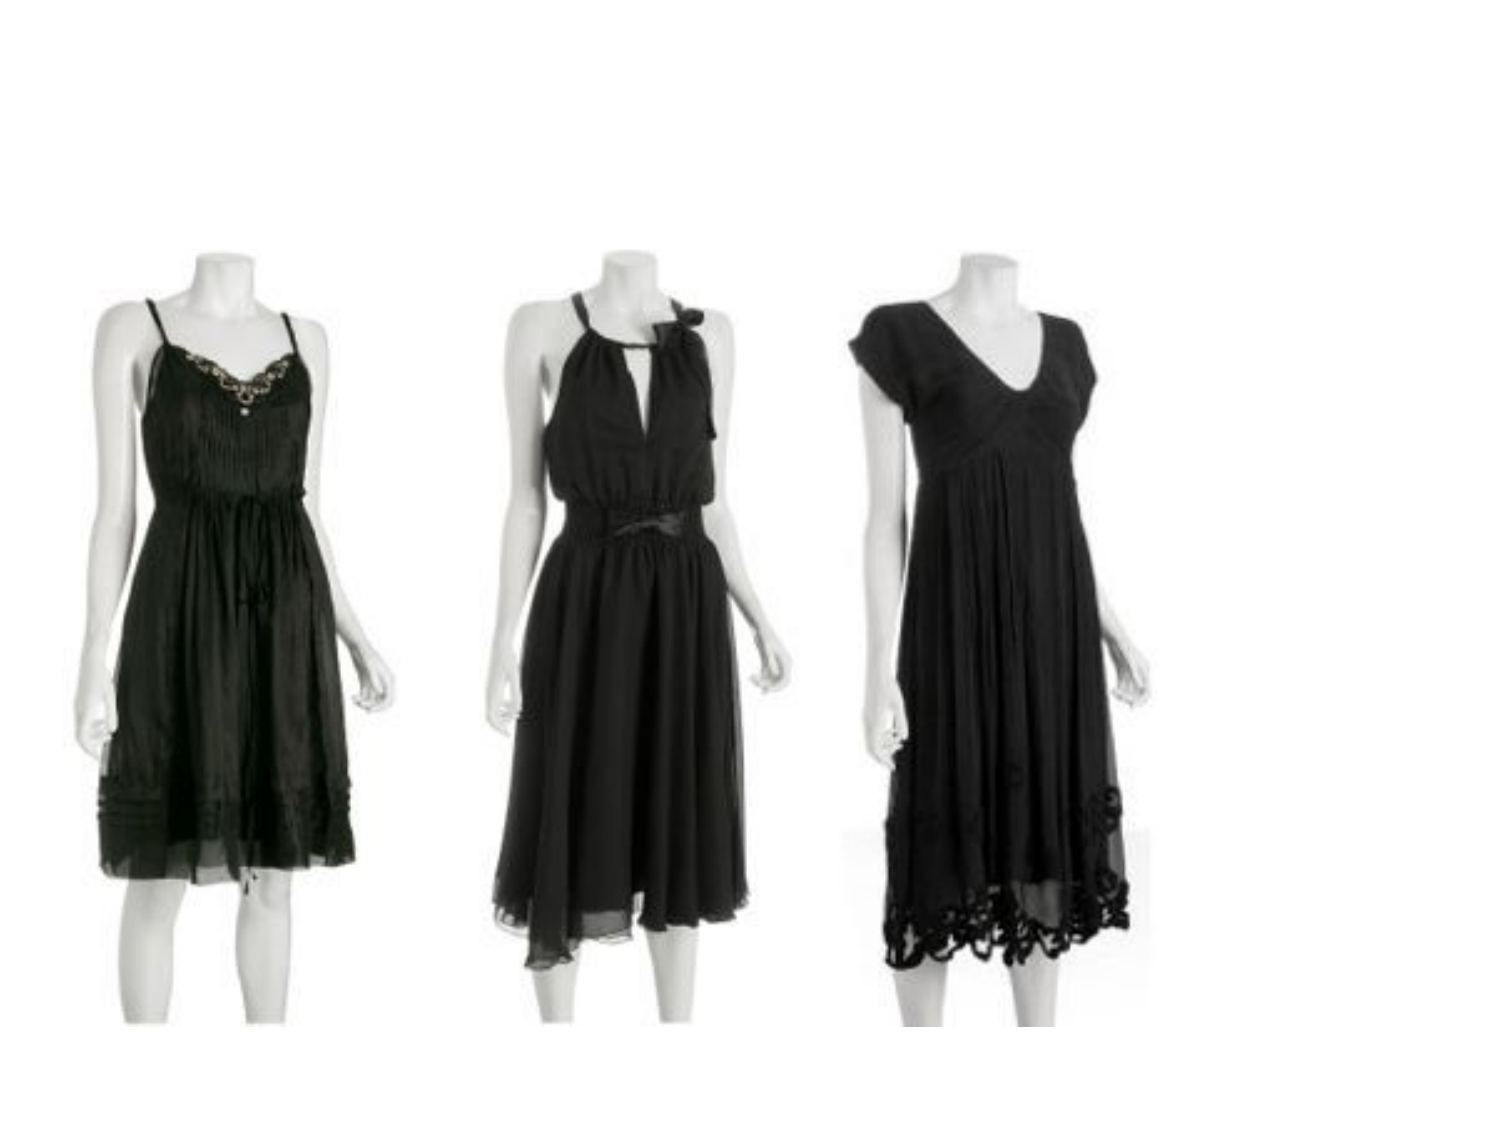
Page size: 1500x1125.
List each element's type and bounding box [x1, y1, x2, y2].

picture [62, 249, 1163, 1027]
